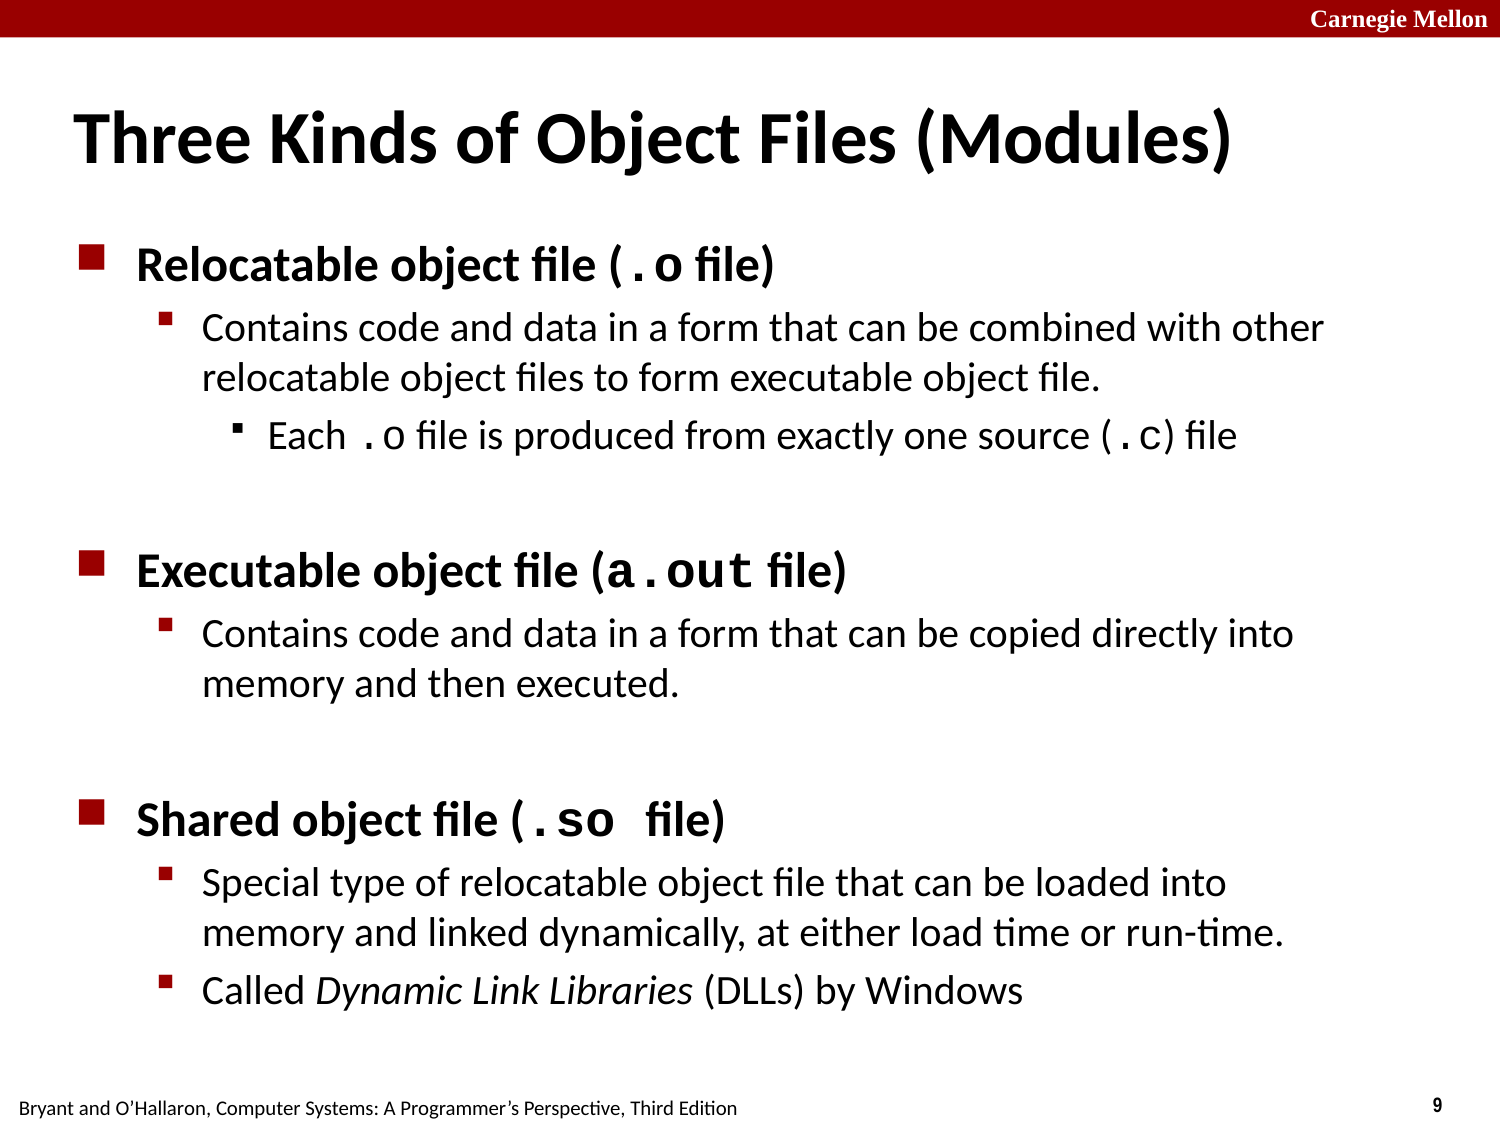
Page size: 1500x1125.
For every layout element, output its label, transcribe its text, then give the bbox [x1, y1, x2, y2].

list Relocatable object file (.o file) Contains code and data in a form that can be combined with other relocatable object files to form executable object file. Each .o file is produced from exactly one source (.c) file Executable object file (a.out file) Contains code and data in a form that can be copied directly into memory and then executed. Shared object file (.so file) Special type of relocatable object file that can be loaded into memory and linked dynamically, at either load time or run-time. Called Dynamic Link Libraries (DLLs) by Windows [64, 223, 1361, 1040]
title Three Kinds of Object Files (Modules) [58, 71, 1305, 197]
